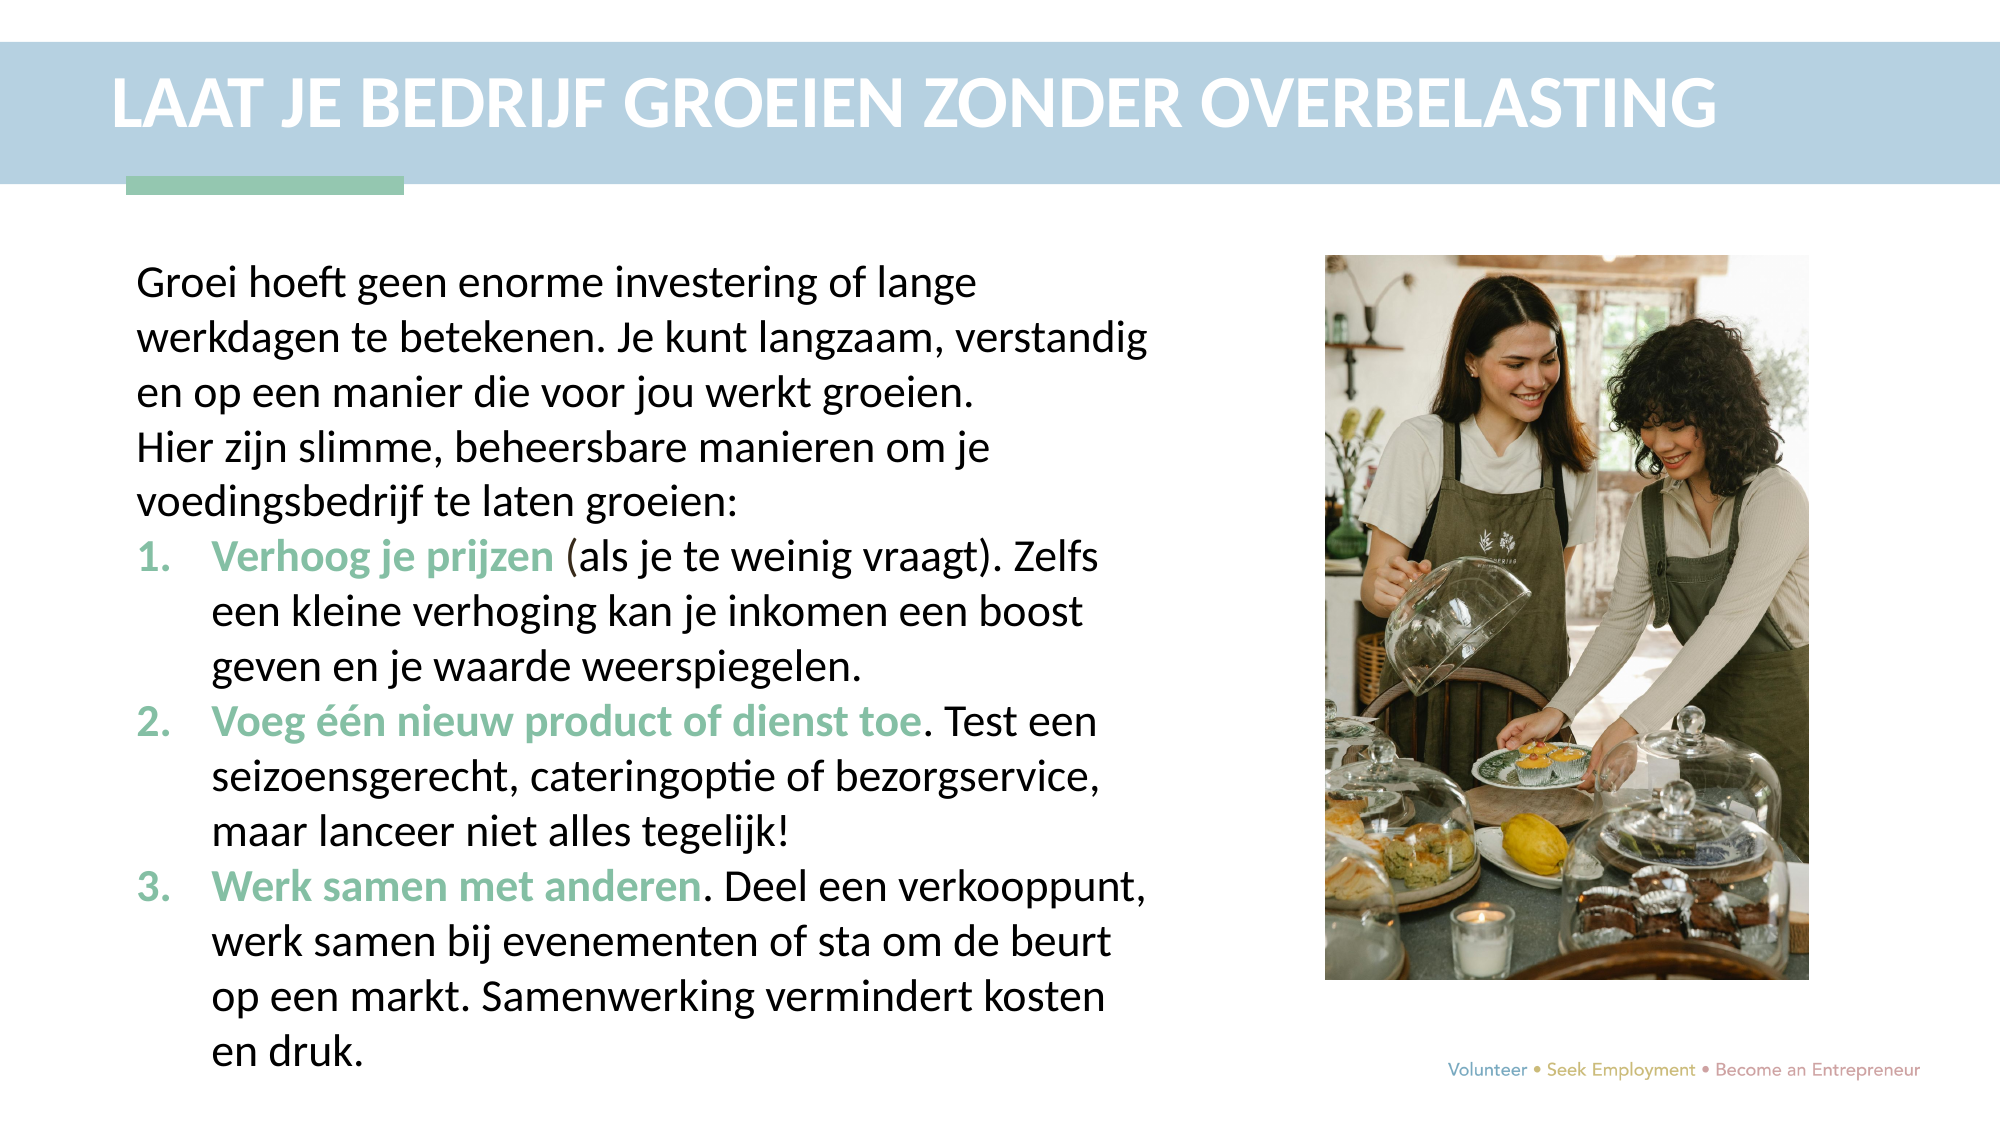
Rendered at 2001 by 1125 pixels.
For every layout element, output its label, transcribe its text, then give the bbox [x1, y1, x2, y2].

picture [1324, 255, 1809, 980]
picture [1418, 1046, 1971, 1103]
text_box [95, 239, 1827, 785]
list LAAT JE BEDRIJF GROEIEN ZONDER OVERBELASTING [96, 94, 1886, 213]
text_box Groei hoeft geen enorme investering of lange werkdagen te betekenen. Je kunt langzaam, verstandig en op een manier die voor jou werkt groeien. Hier zijn slimme, beheersbare manieren om je voedingsbedrijf te laten groeien: Verhoog je prijzen (als je te weinig vraagt). Zelfs een kleine verhoging kan je inkomen een boost geven en je waarde weerspiegelen. Voeg één nieuw product of dienst toe. Test een seizoensgerecht, cateringoptie of bezorgservice, maar lanceer niet alles tegelijk! Werk samen met anderen. Deel een verkooppunt, werk samen bij evenementen of sta om de beurt op een markt. Samenwerking vermindert kosten en druk. [121, 243, 1172, 1084]
